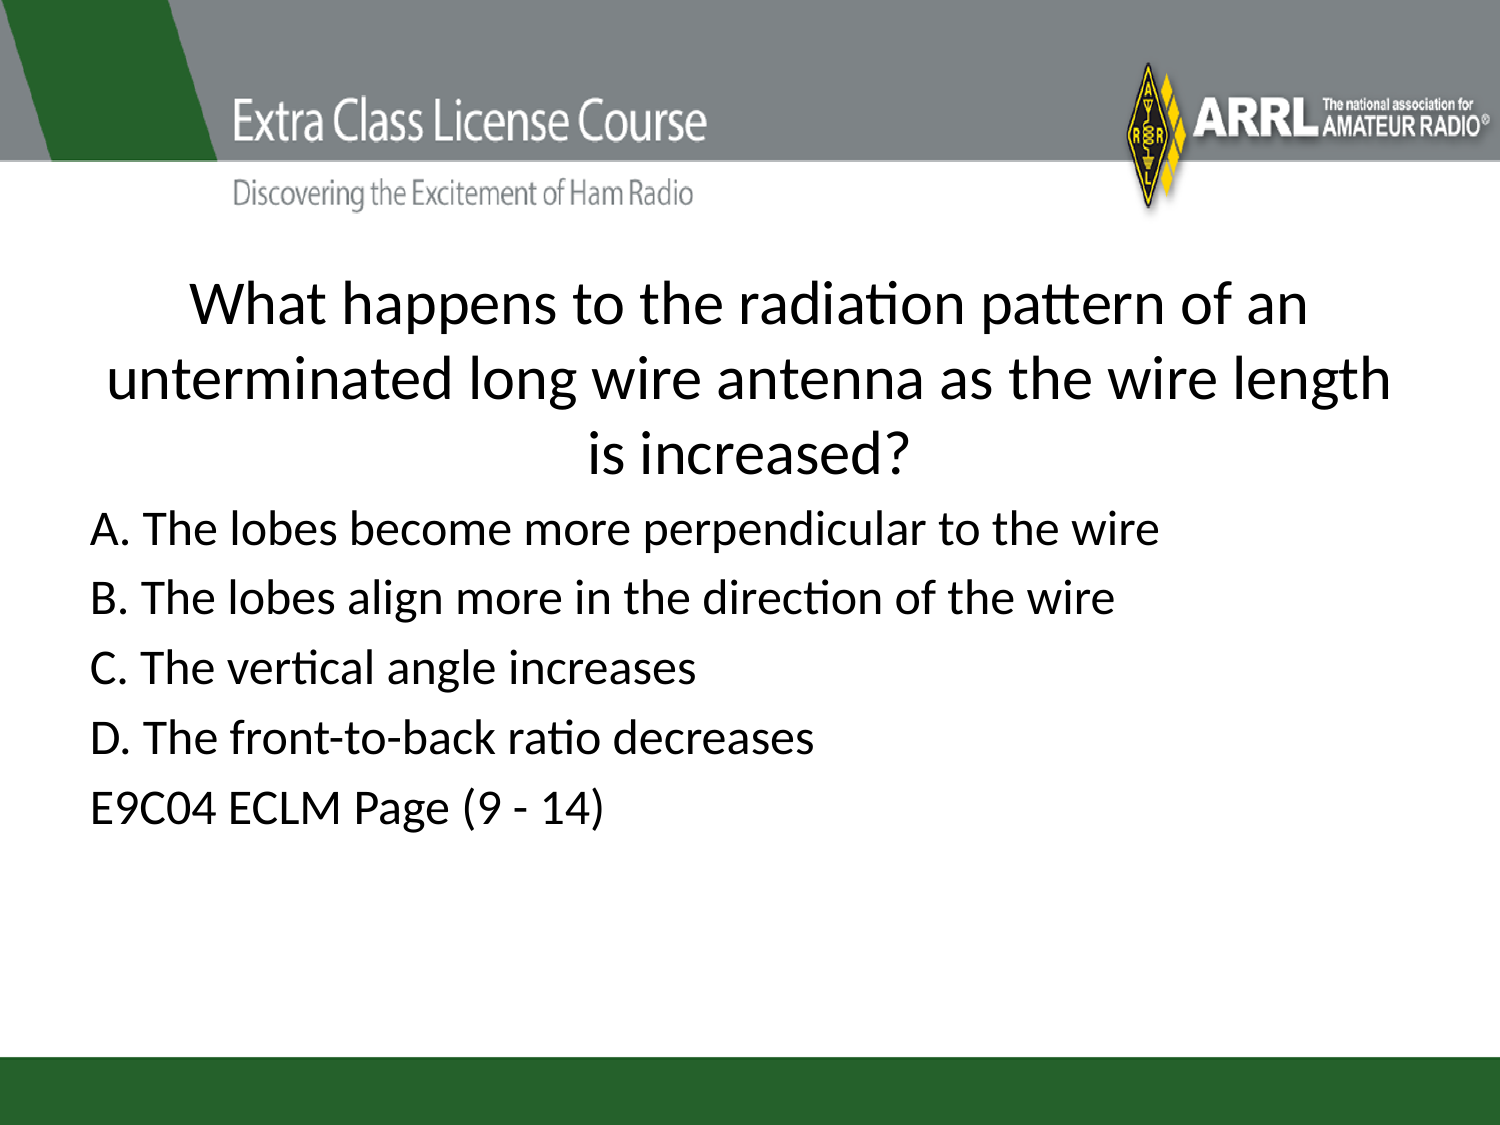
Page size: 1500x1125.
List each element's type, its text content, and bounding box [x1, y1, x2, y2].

title What happens to the radiation pattern of an unterminated long wire antenna as the wire length is increased? [75, 254, 1425, 435]
picture [0, 0, 1500, 1125]
list A. The lobes become more perpendicular to the wire B. The lobes align more in the direction of the wire C. The vertical angle increases D. The front-to-back ratio decreases E9C04 ECLM Page (9 - 14) [75, 487, 1425, 1005]
